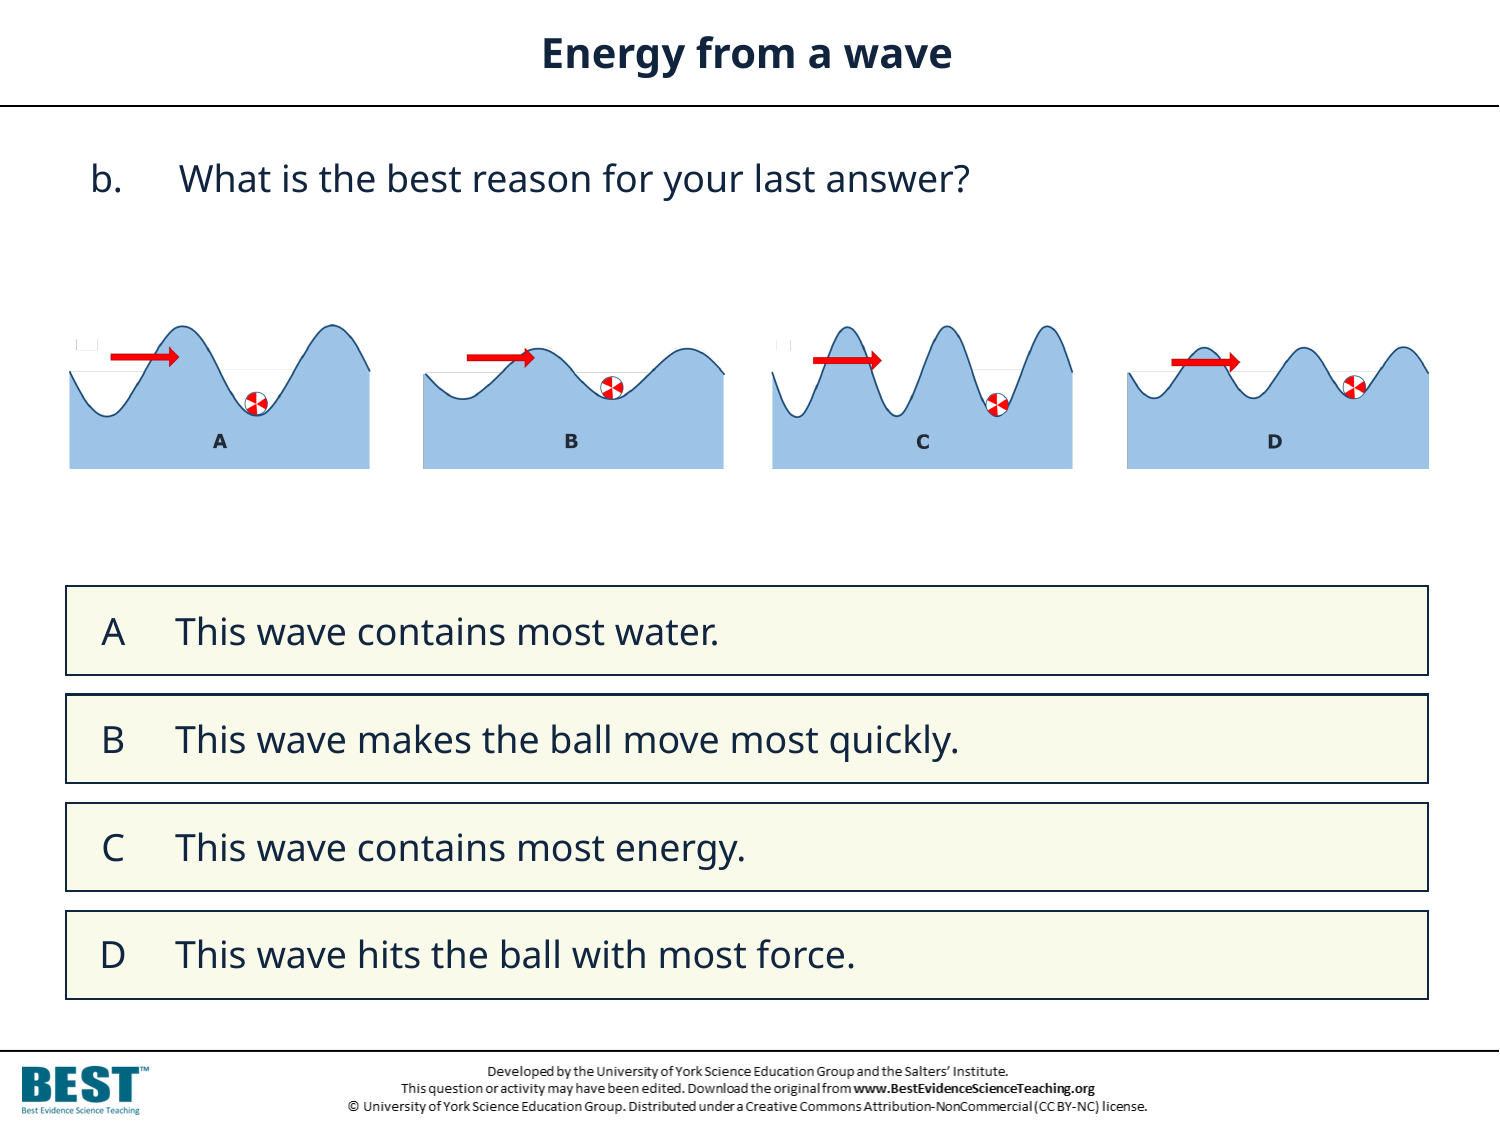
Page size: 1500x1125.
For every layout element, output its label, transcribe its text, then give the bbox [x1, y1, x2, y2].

picture [0, 105, 1500, 1125]
text_box Energy from a wave [23, 4, 1471, 99]
